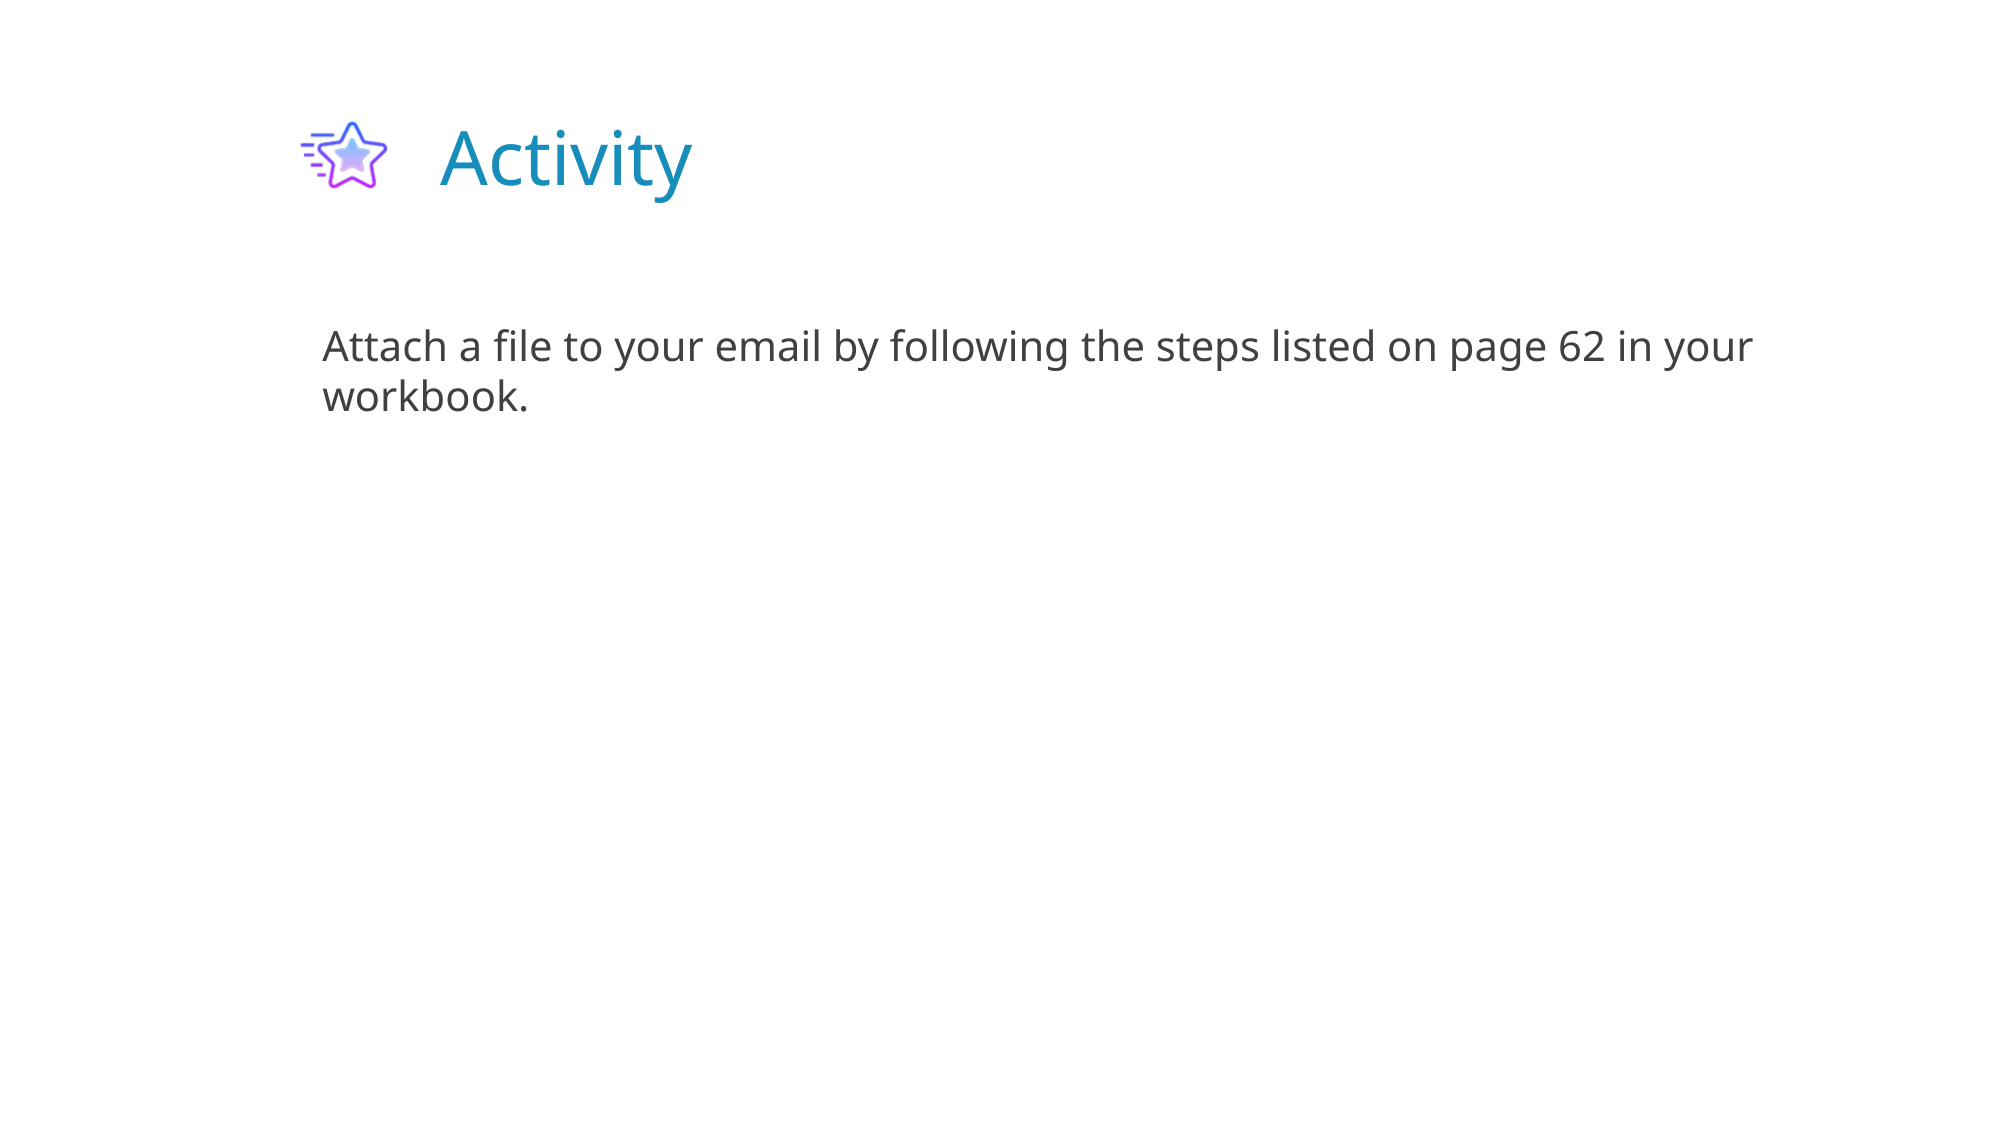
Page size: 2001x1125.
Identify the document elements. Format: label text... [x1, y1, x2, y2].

picture [291, 102, 397, 208]
list Attach a file to your email by following the steps listed on page 62 in your workbook. [307, 312, 1770, 1036]
title Activity [425, 102, 1888, 313]
